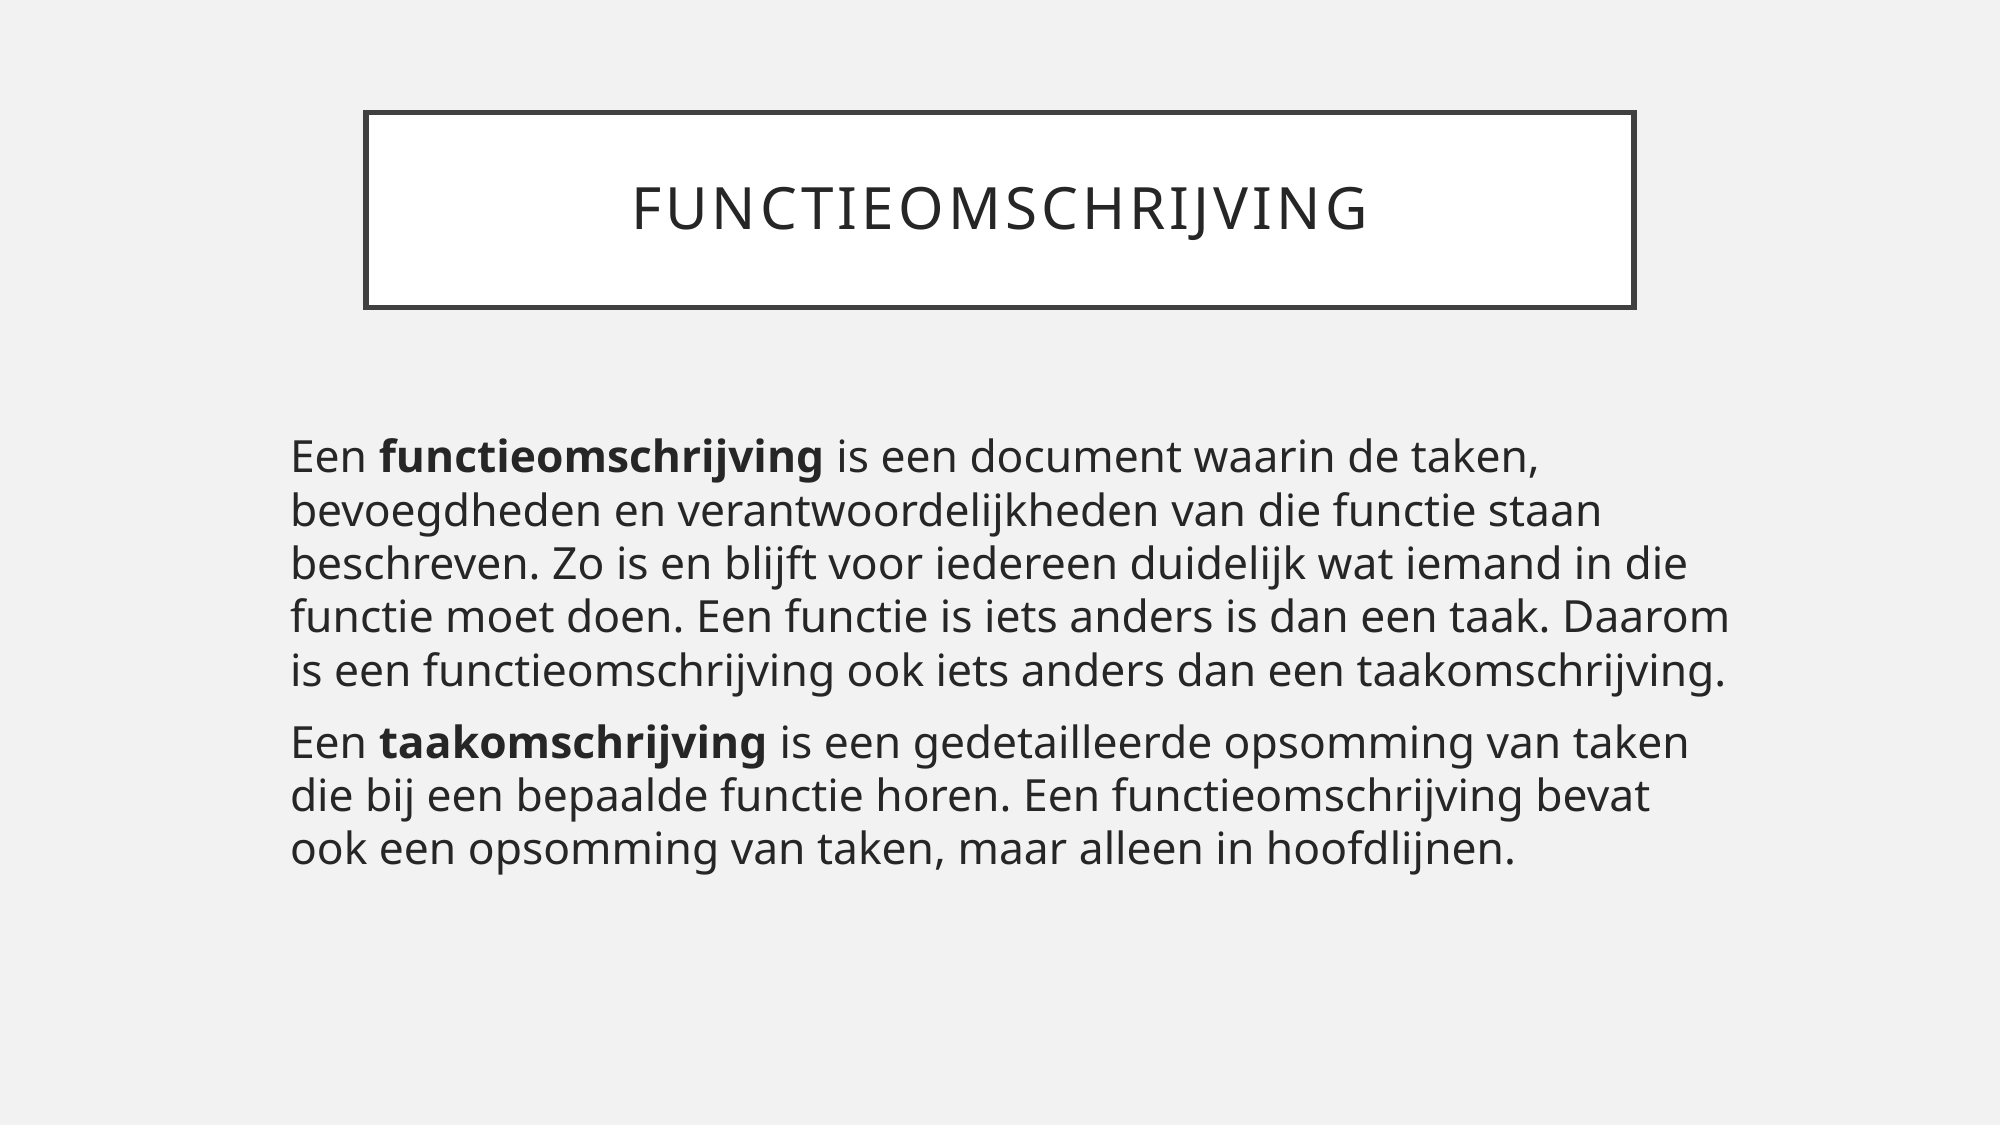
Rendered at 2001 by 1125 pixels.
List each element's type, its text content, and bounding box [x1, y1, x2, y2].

list Een functieomschrijving is een document waarin de taken, bevoegdheden en verantwoordelijkheden van die functie staan beschreven. Zo is en blijft voor iedereen duidelijk wat iemand in die functie moet doen. Een functie is iets anders is dan een taak. Daarom is een functieomschrijving ook iets anders dan een taakomschrijving. Een taakomschrijving is een gedetailleerde opsomming van taken die bij een bepaalde functie horen. Een functieomschrijving bevat ook een opsomming van taken, maar alleen in hoofdlijnen. [274, 420, 1752, 930]
title functieomschrijving [363, 110, 1637, 310]
